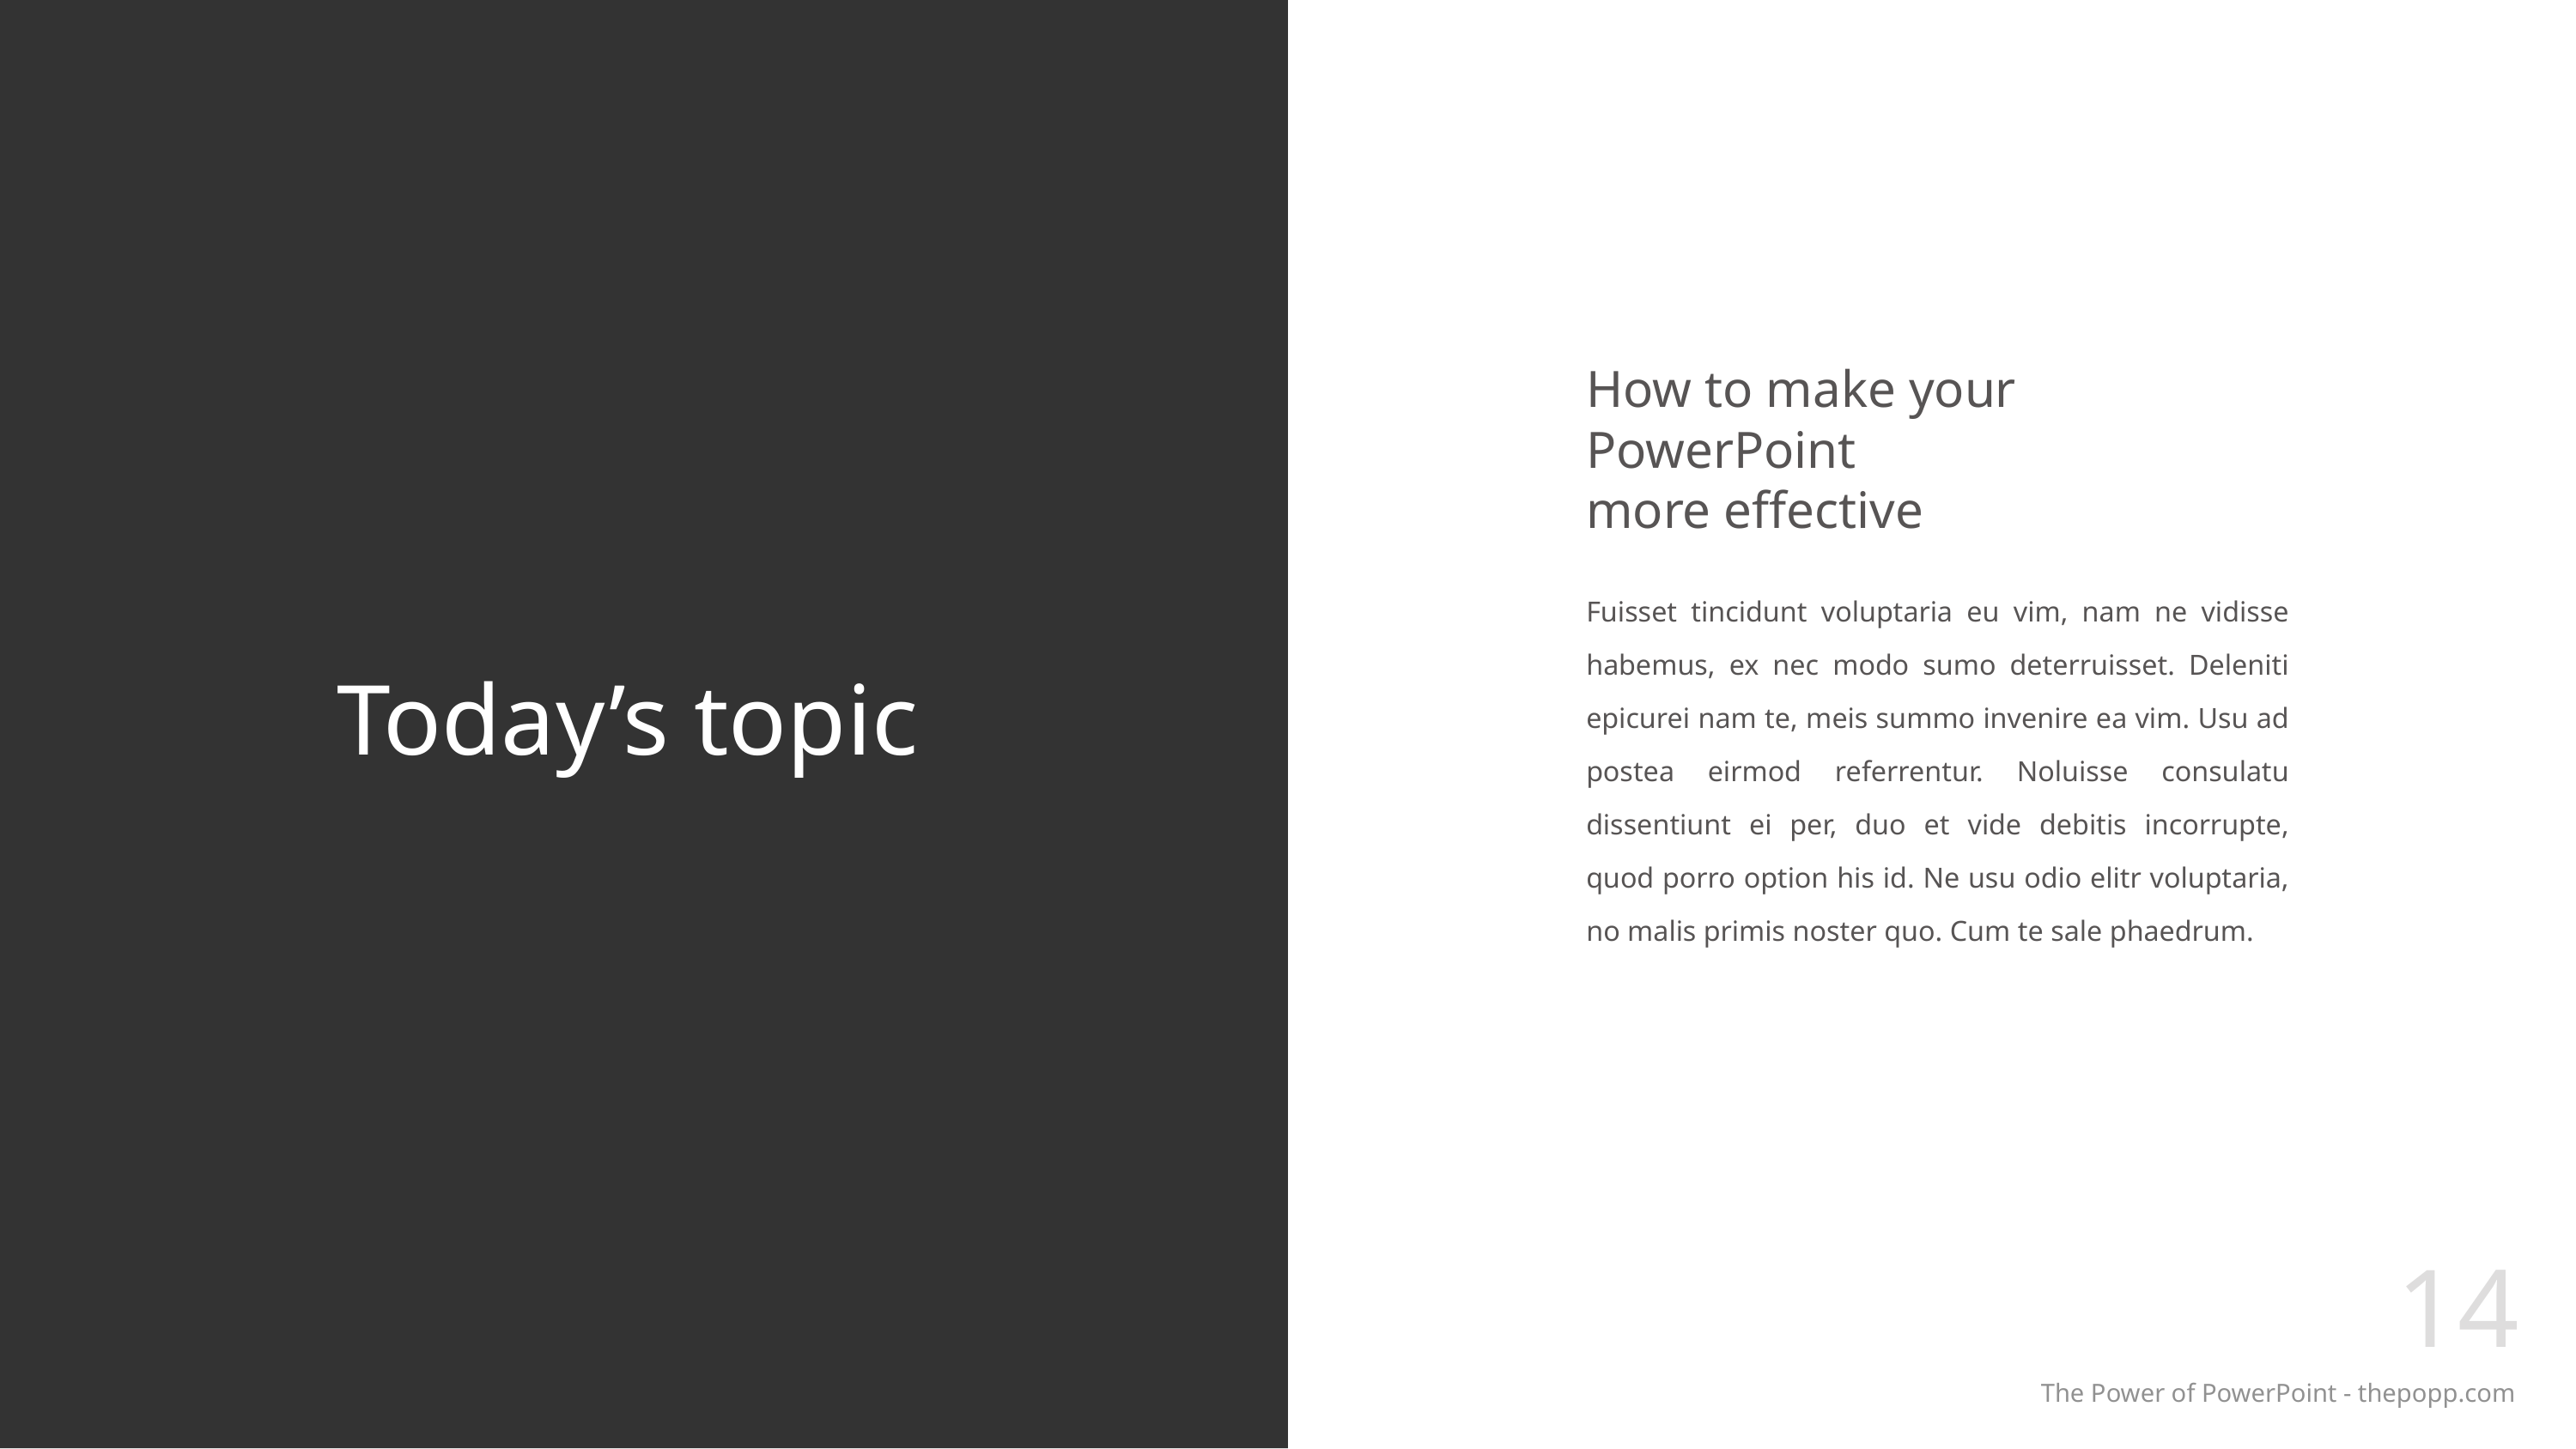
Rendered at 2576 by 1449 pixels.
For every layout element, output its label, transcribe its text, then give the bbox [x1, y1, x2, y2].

slide_number 14 [2150, 1250, 2532, 1393]
title Today’s topic [197, 294, 1057, 1155]
list Fuisset tincidunt voluptaria eu vim, nam ne vidisse habemus, ex nec modo sumo deterruisset. Deleniti epicurei nam te, meis summo invenire ea vim. Usu ad postea eirmod referrentur. Noluisse consulatu dissentiunt ei per, duo et vide debitis incorrupte, quod porro option his id. Ne usu odio elitr voluptaria, no malis primis noster quo. Cum te sale phaedrum. [1573, 567, 2303, 998]
footer The Power of PowerPoint - thepopp.com [1573, 1354, 2529, 1432]
list How to make your PowerPoint more effective [1573, 383, 2303, 545]
